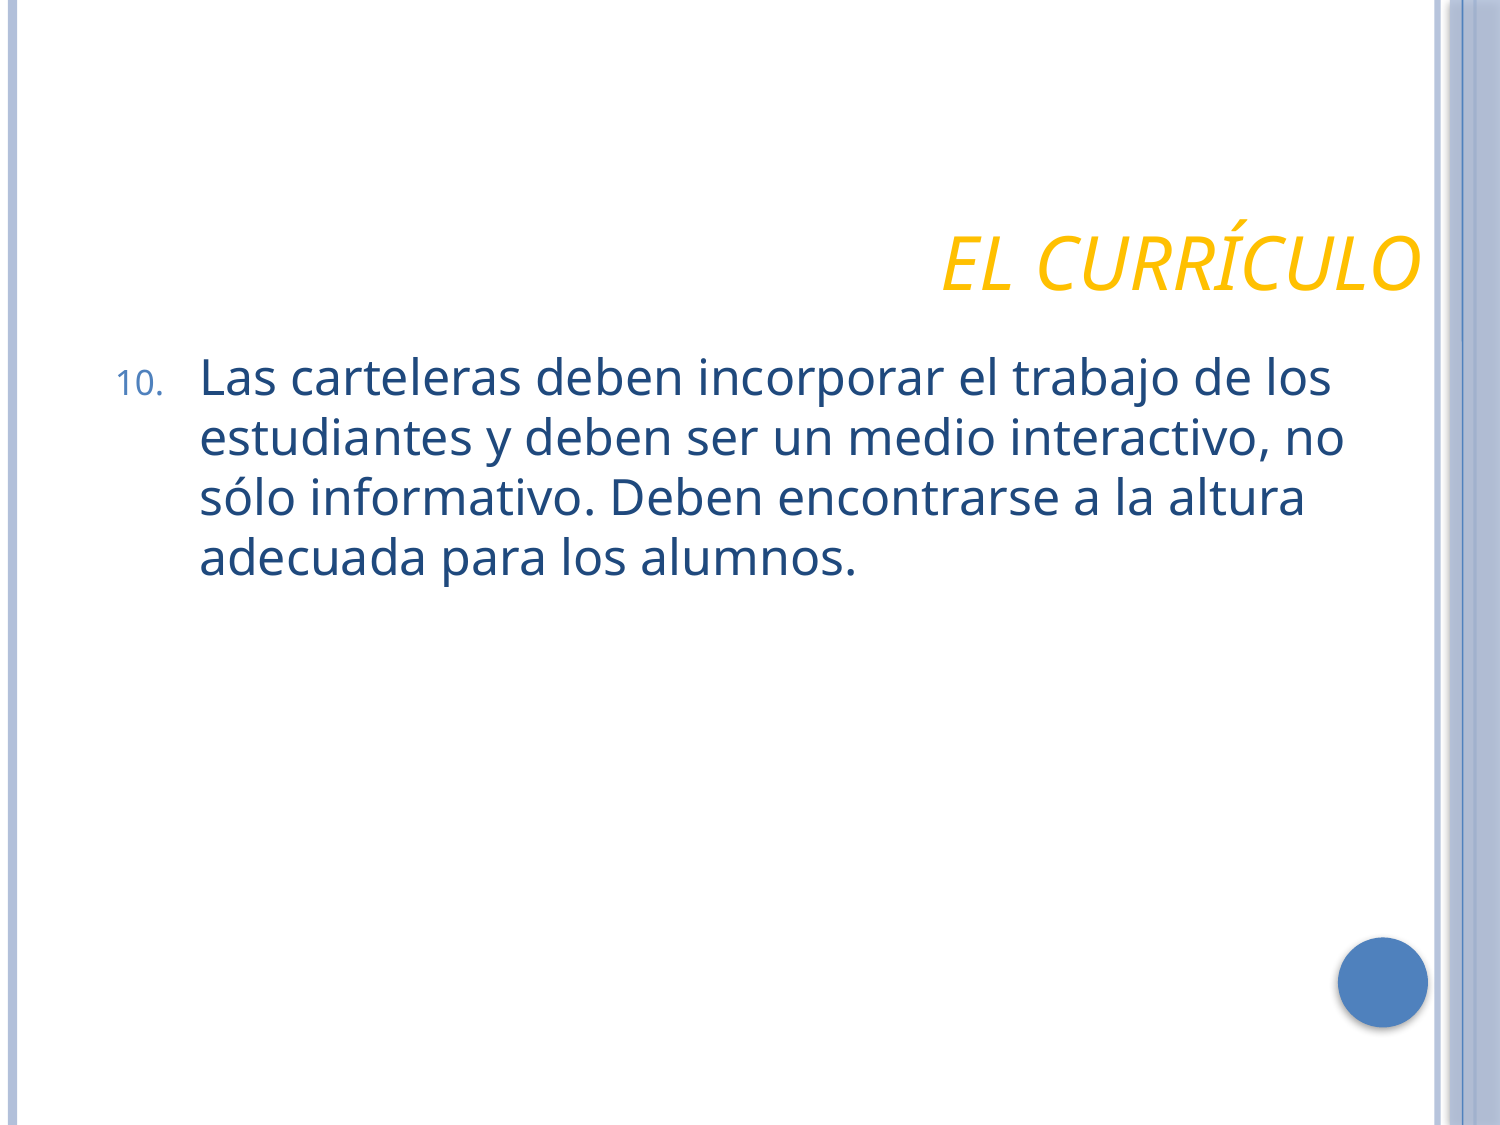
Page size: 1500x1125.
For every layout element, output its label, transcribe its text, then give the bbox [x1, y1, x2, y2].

list Las carteleras deben incorporar el trabajo de los estudiantes y deben ser un medio interactivo, no sólo informativo. Deben encontrarse a la altura adecuada para los alumnos. [99, 337, 1413, 988]
title El Currículo [99, 87, 1438, 313]
